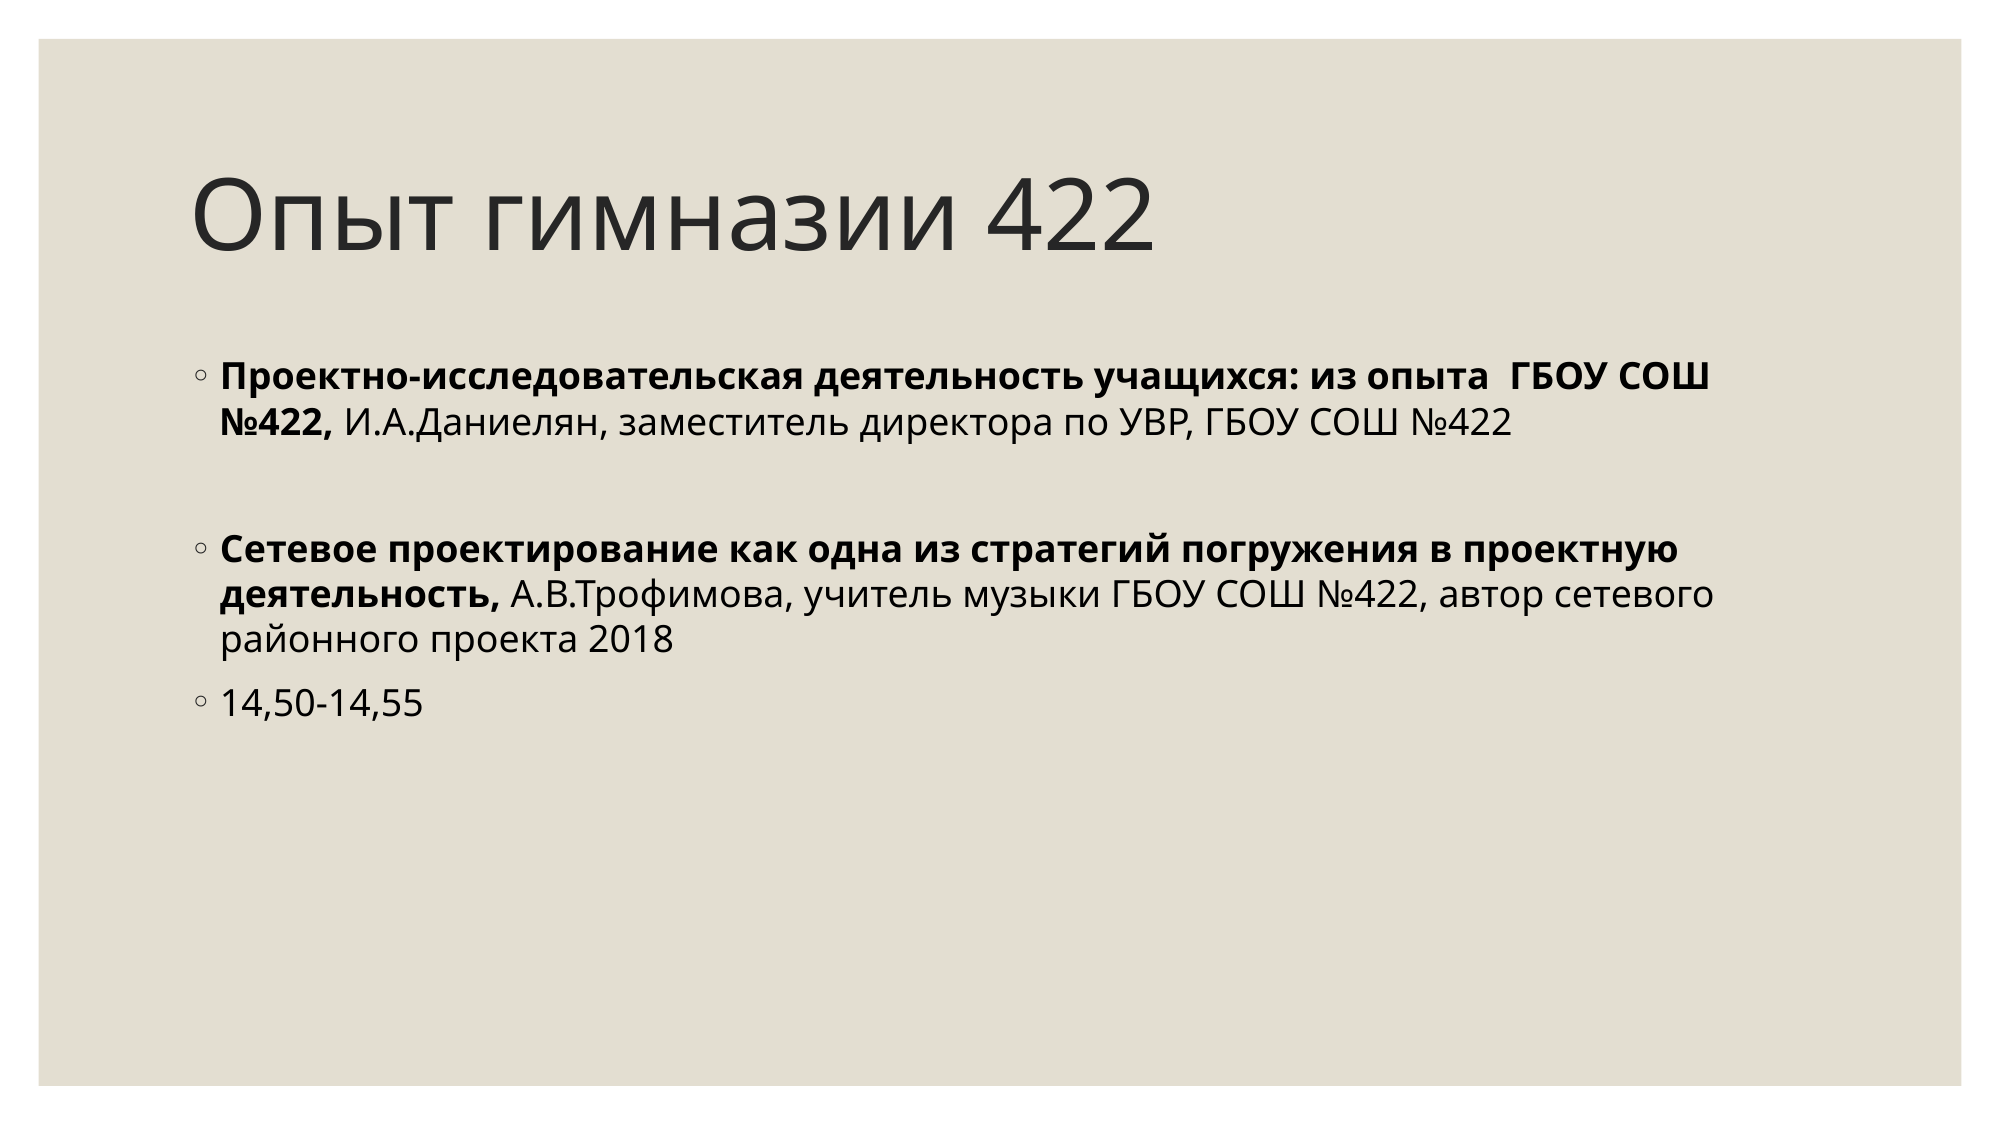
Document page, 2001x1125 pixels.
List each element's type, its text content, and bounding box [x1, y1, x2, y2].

title Опыт гимназии 422 [174, 105, 1825, 331]
list Проектно-исследовательская деятельность учащихся: из опыта ГБОУ СОШ №422, И.А.Даниелян, заместитель директора по УВР, ГБОУ СОШ №422 Сетевое проектирование как одна из стратегий погружения в проектную деятельность, А.В.Трофимова, учитель музыки ГБОУ СОШ №422, автор сетевого районного проекта 2018 14,50-14,55 [174, 345, 1825, 990]
